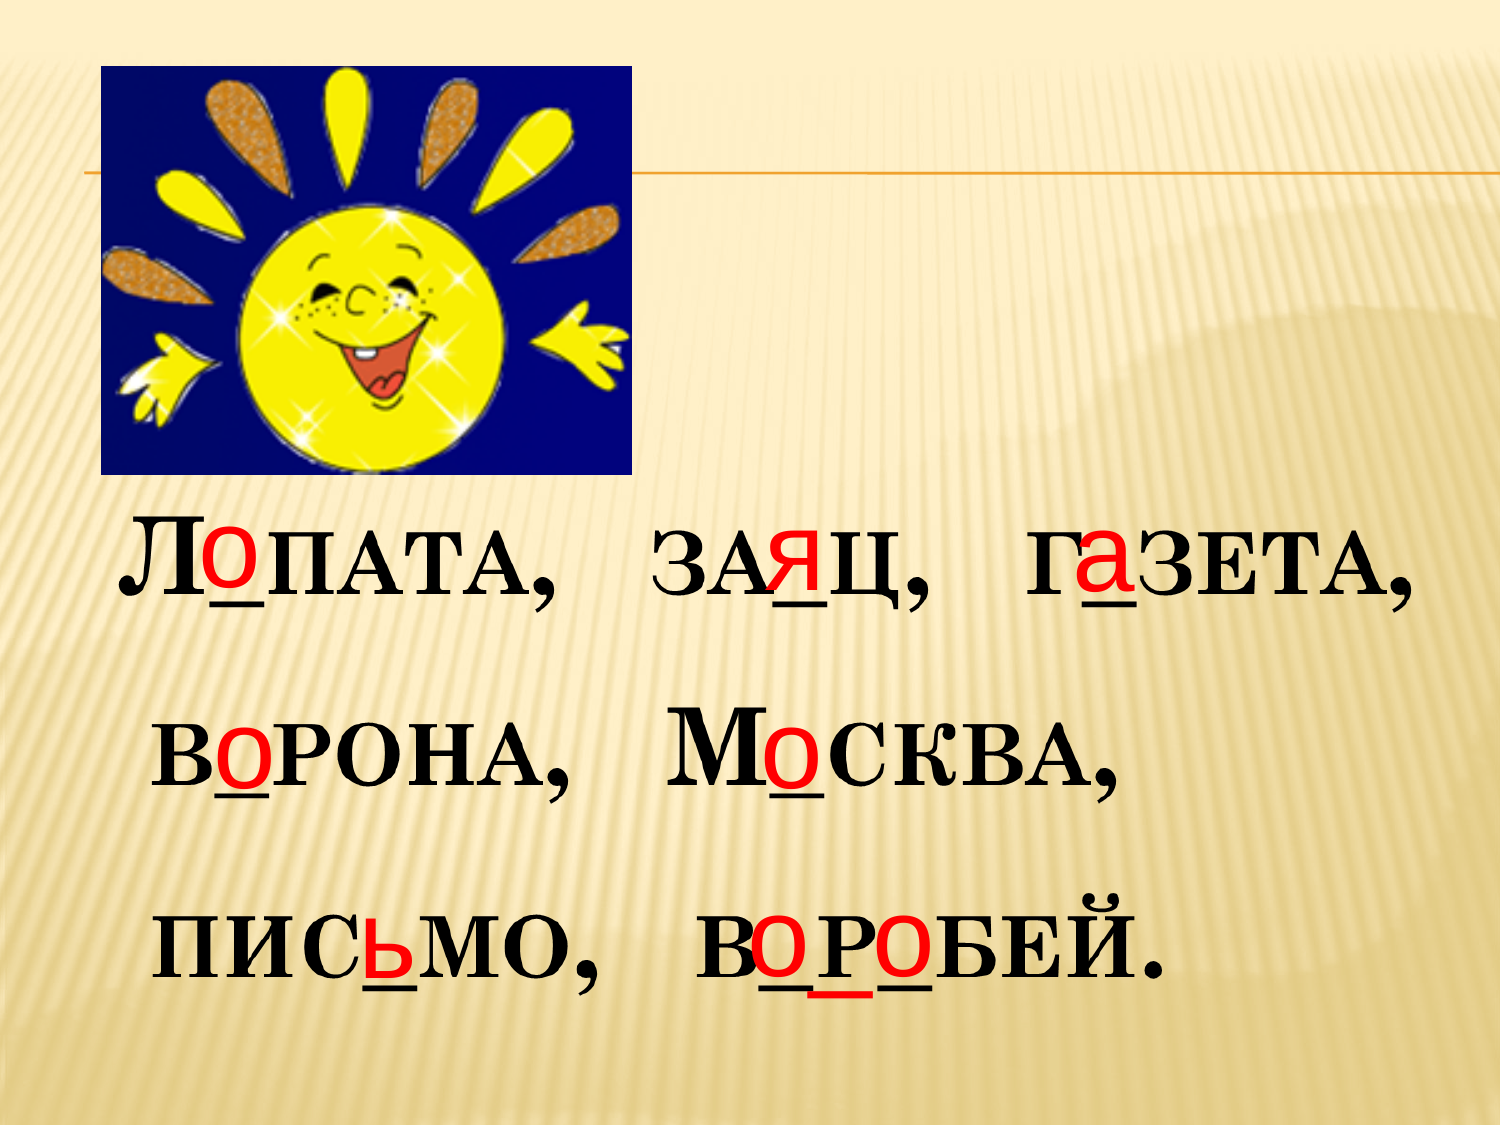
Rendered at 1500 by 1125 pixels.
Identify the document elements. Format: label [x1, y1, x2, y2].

picture [100, 66, 633, 475]
list [52, 455, 1479, 1066]
